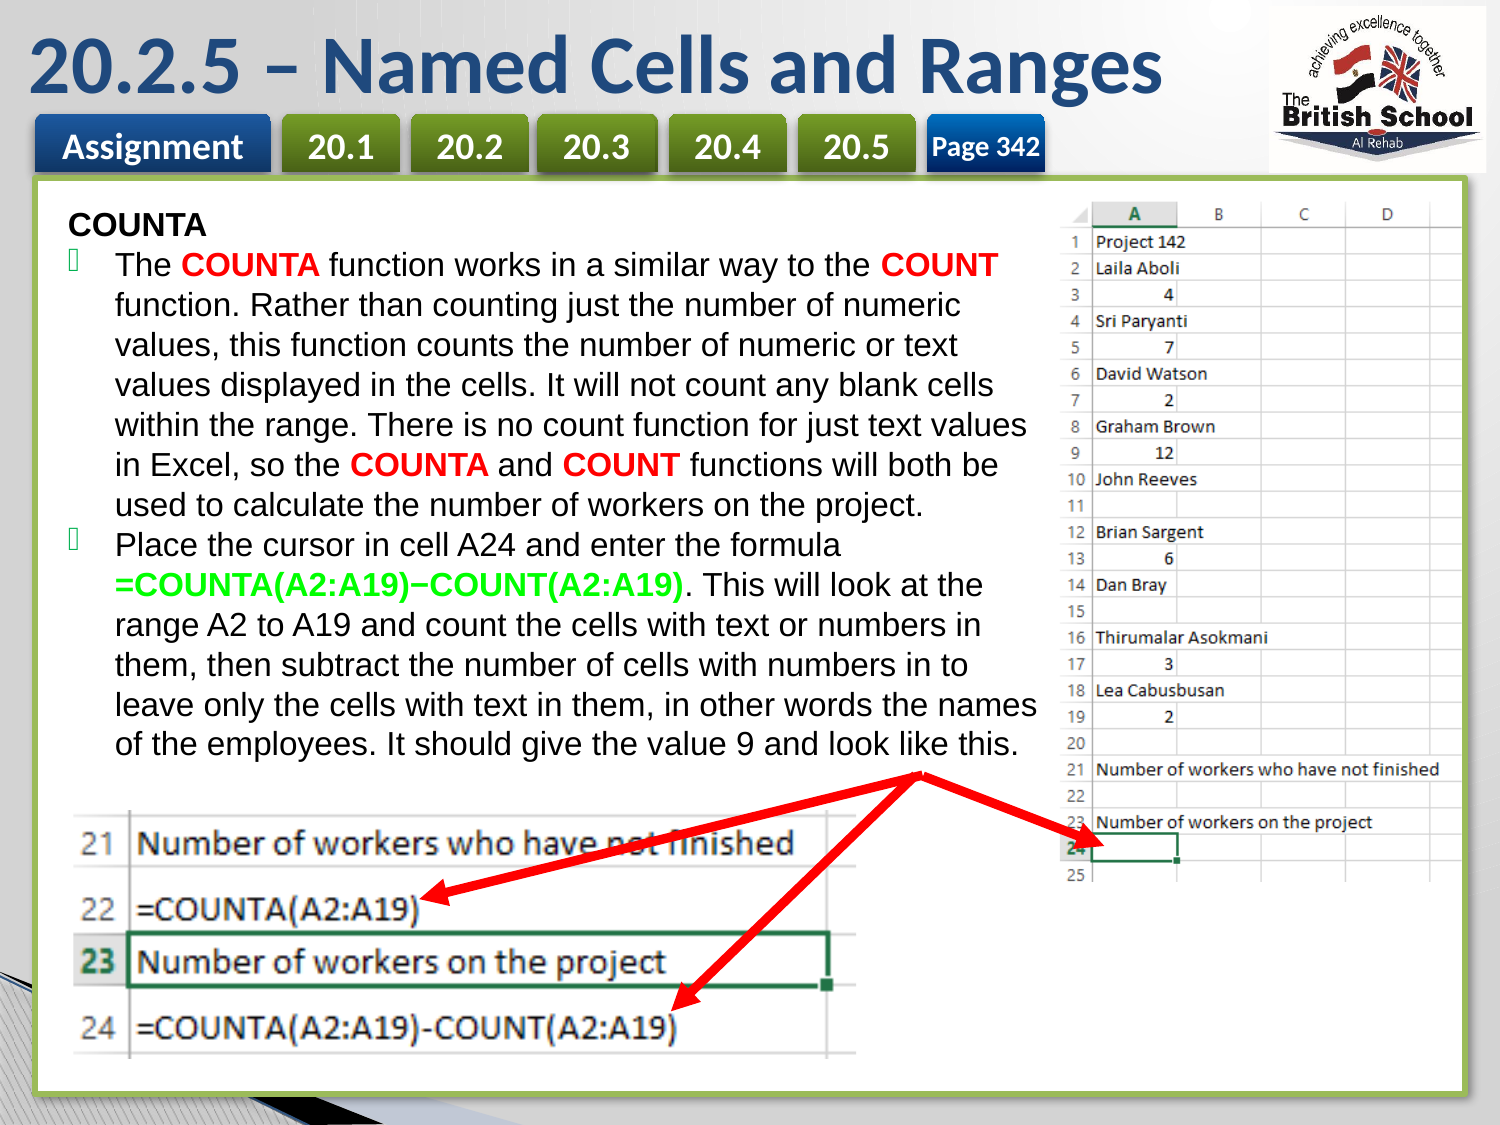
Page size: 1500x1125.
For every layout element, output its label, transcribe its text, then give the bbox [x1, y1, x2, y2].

title 20.2.5 – Named Cells and Ranges [14, 6, 1270, 114]
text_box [418, 774, 923, 900]
picture [1269, 6, 1487, 173]
picture [73, 810, 857, 1059]
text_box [670, 911, 916, 1012]
text_box COUNTA The COUNTA function works in a similar way to the COUNT function. Rather than counting just the number of numeric values, this function counts the number of numeric or text values displayed in the cells. It will not count any blank cells within the range. There is no count function for just text values in Excel, so the COUNTA and COUNT functions will both be used to calculate the number of workers on the project. Place the cursor in cell A24 and enter the formula =COUNTA(A2:A19)−COUNT(A2:A19). This will look at the range A2 to A19 and count the cells with text or numbers in them, then subtract the number of cells with numbers in to leave only the cells with text in them, in other words the names of the employees. It should give the value 9 and look like this. [53, 196, 1059, 770]
text_box 20.3 [537, 113, 656, 173]
text_box Page 342 [927, 113, 1046, 173]
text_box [923, 775, 1105, 847]
picture [1059, 196, 1462, 882]
picture [281, 1114, 303, 1125]
